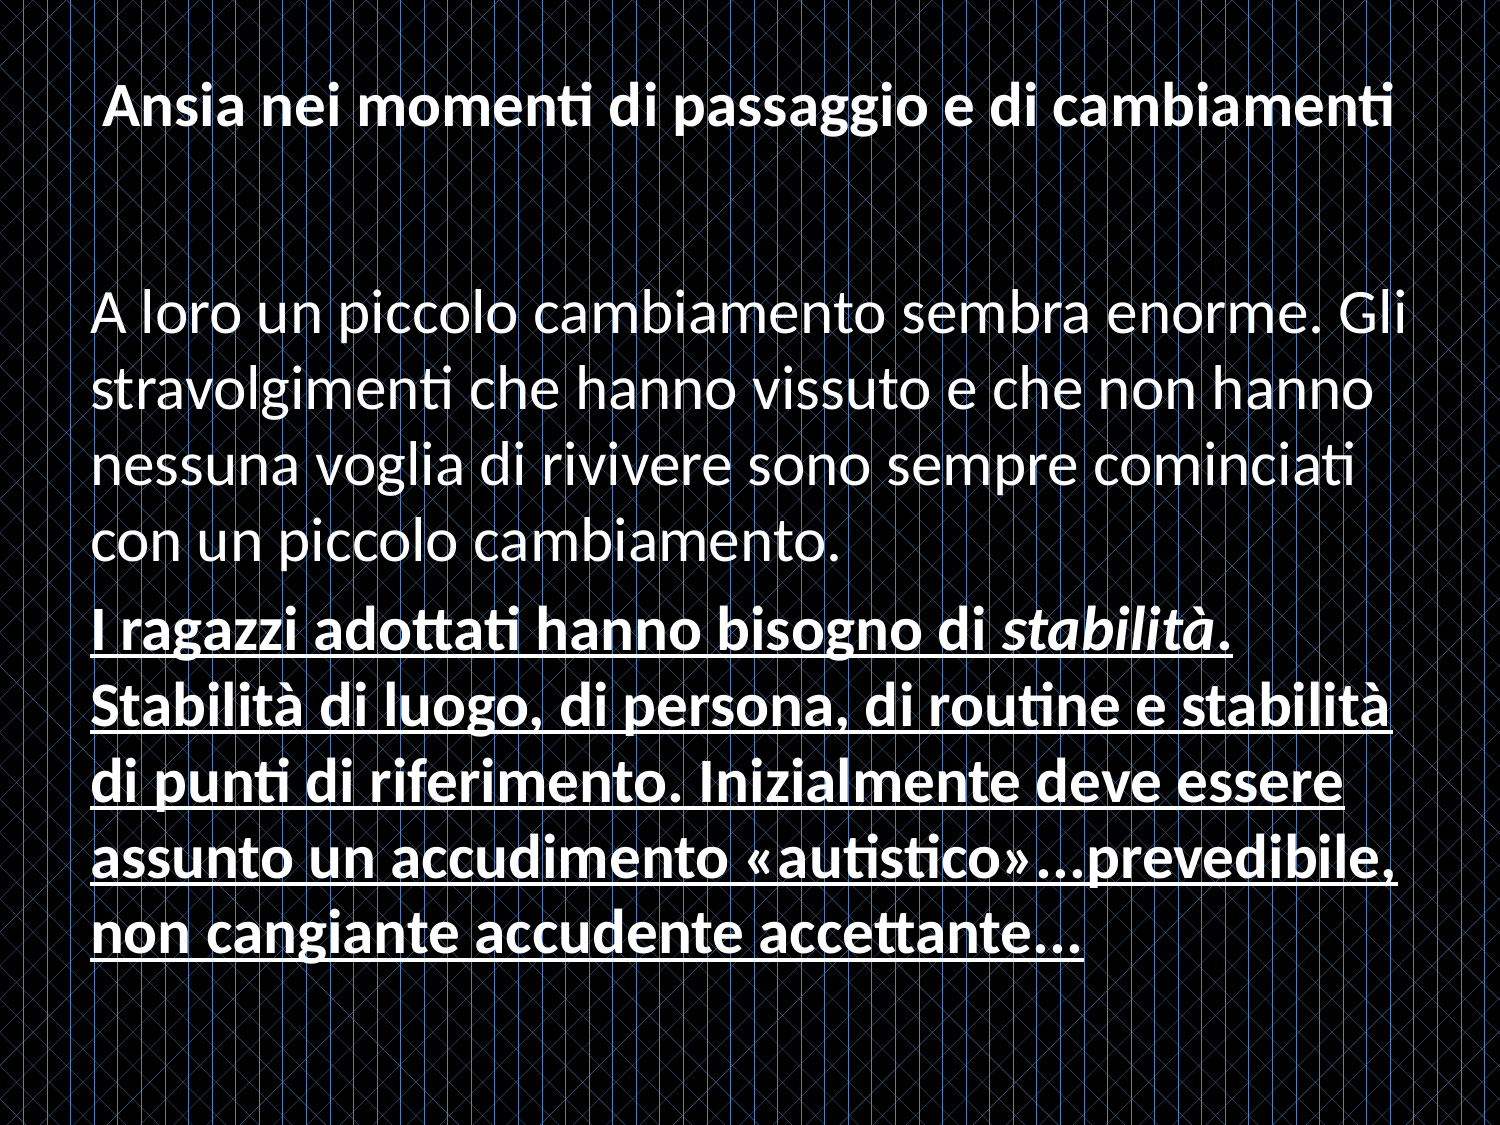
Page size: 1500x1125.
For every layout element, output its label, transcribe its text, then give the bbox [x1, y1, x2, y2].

title Ansia nei momenti di passaggio e di cambiamenti [75, 45, 1425, 233]
list A loro un piccolo cambiamento sembra enorme. Gli stravolgimenti che hanno vissuto e che non hanno nessuna voglia di rivivere sono sempre cominciati con un piccolo cambiamento. I ragazzi adottati hanno bisogno di stabilità. Stabilità di luogo, di persona, di routine e stabilità di punti di riferimento. Inizialmente deve essere assunto un accudimento «autistico»...prevedibile, non cangiante accudente accettante... [75, 262, 1425, 1005]
